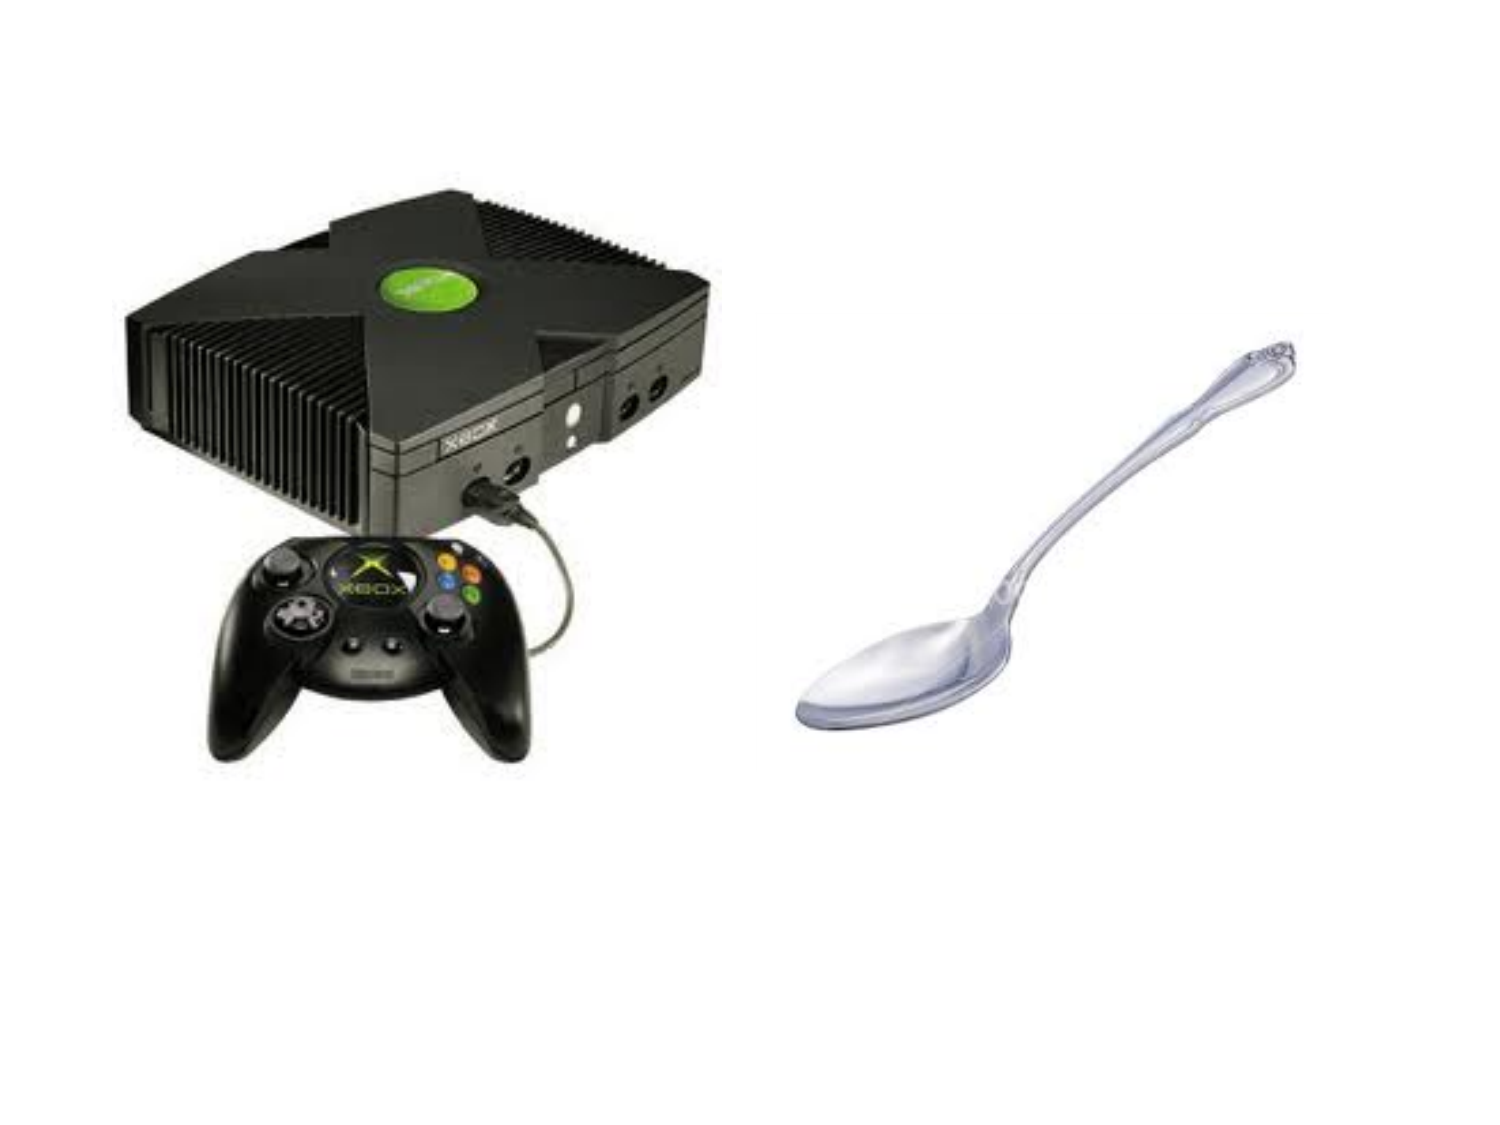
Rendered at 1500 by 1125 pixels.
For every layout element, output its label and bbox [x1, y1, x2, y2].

picture [112, 170, 723, 784]
picture [754, 312, 1329, 772]
